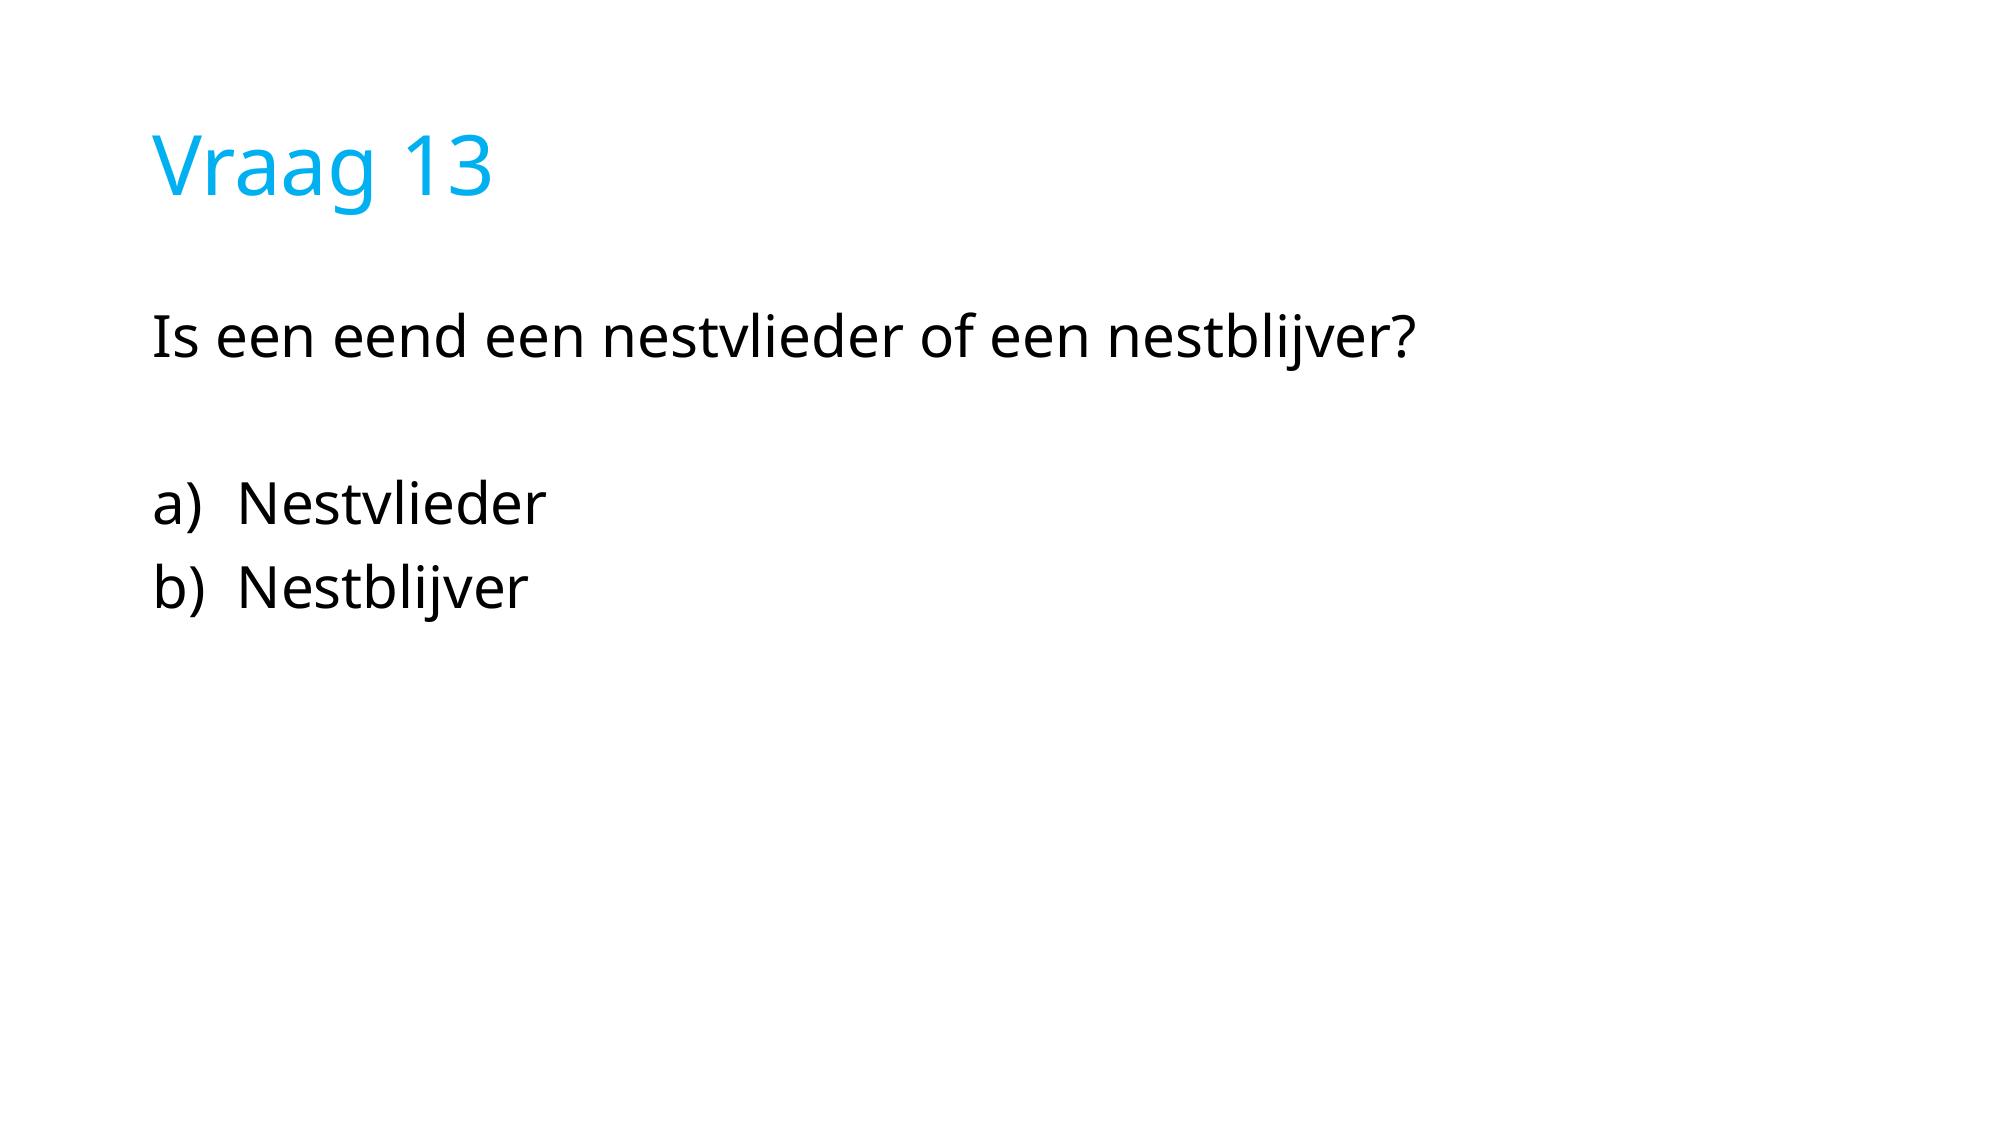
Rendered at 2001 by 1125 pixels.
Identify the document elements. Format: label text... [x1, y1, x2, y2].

list Is een eend een nestvlieder of een nestblijver? Nestvlieder Nestblijver [137, 299, 1863, 1014]
title Vraag 13 [137, 59, 1863, 278]
